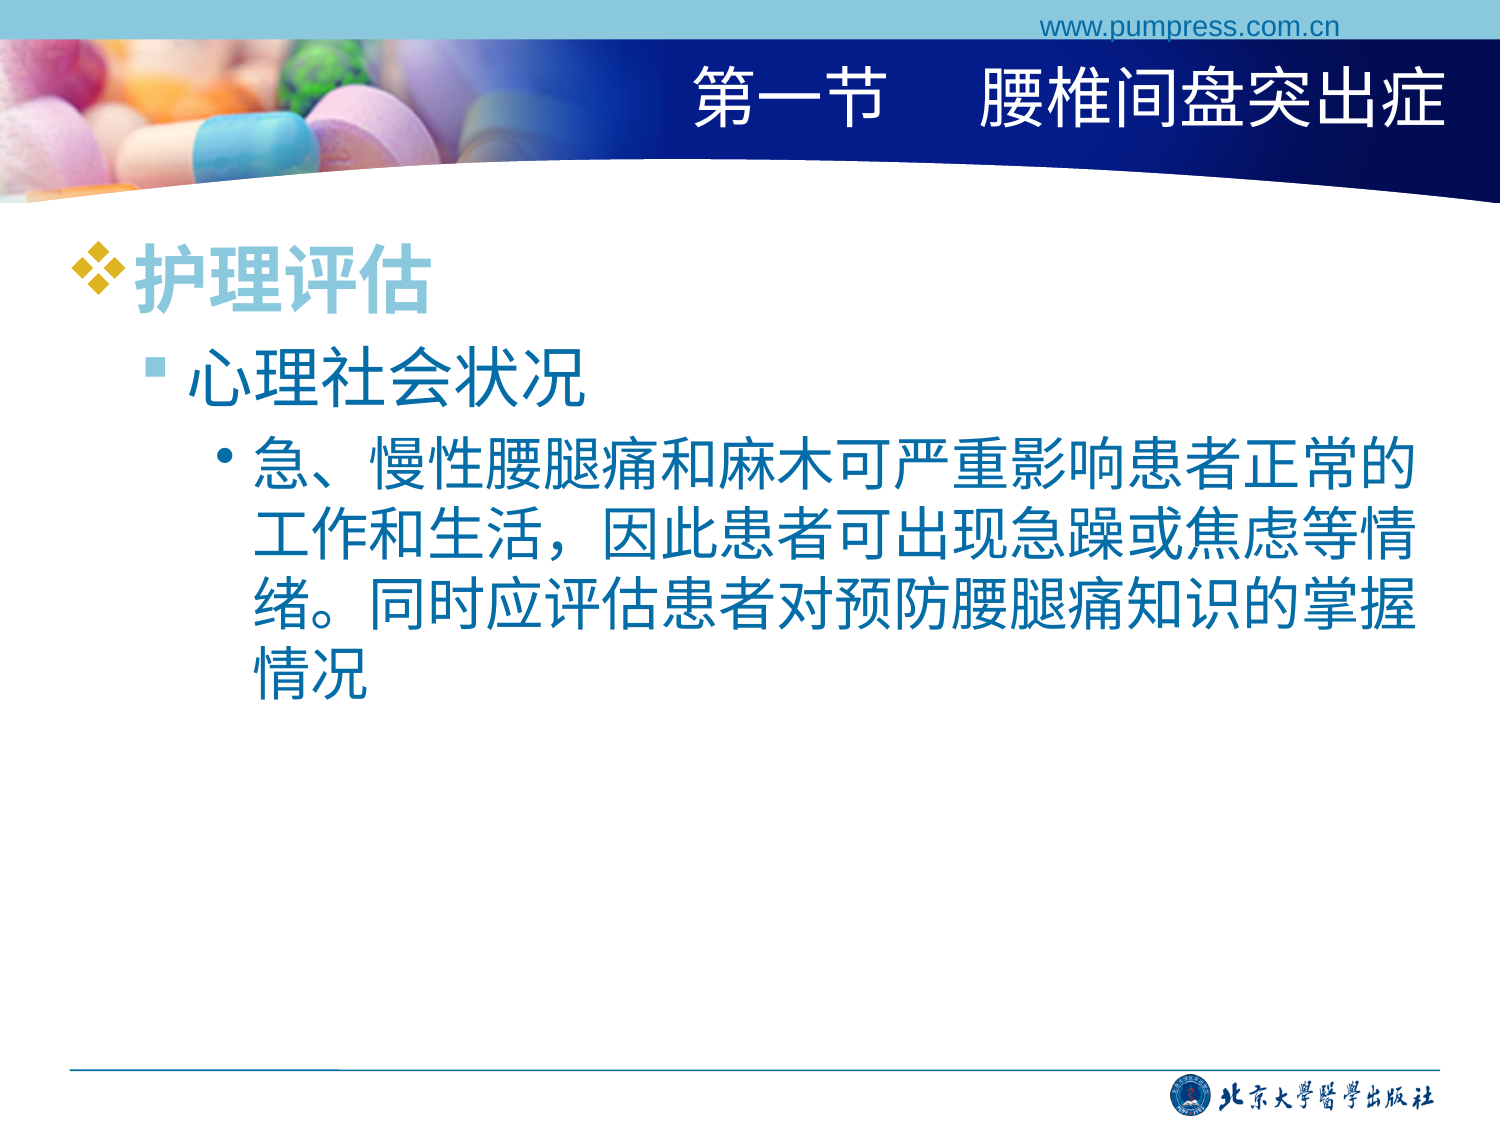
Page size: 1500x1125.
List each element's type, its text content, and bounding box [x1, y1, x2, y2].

list 护理评估 心理社会状况 急、慢性腰腿痛和麻木可严重影响患者正常的工作和生活，因此患者可出现急躁或焦虑等情绪。同时应评估患者对预防腰腿痛知识的掌握情况 [49, 224, 1463, 1026]
picture [0, 40, 1500, 203]
picture [1170, 1074, 1436, 1118]
slide_number www.pumpress.com.cn [1025, 0, 1463, 38]
title 第一节 腰椎间盘突出症 [137, 49, 1463, 143]
